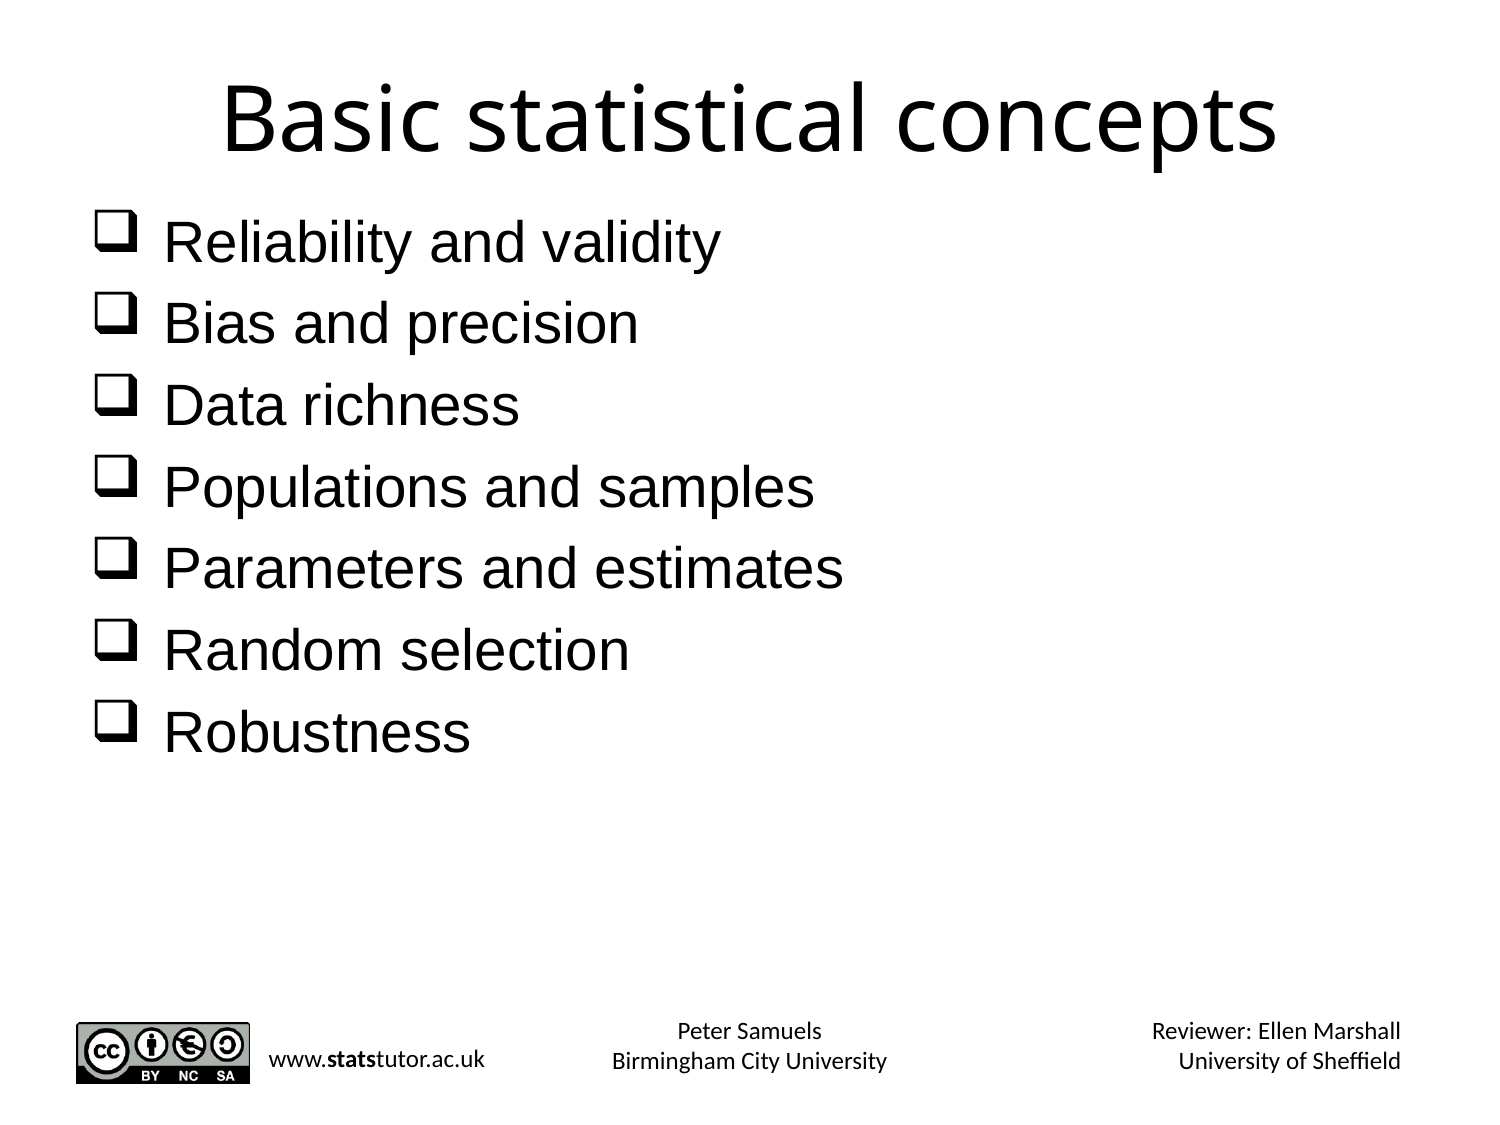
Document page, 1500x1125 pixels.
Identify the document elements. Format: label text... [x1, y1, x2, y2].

title Basic statistical concepts [75, 45, 1425, 185]
picture [76, 1022, 251, 1084]
text_box Peter Samuels Birmingham City University [549, 1007, 951, 1083]
text_box Reviewer: Ellen Marshall University of Sheffield [1038, 1007, 1417, 1083]
list Reliability and validity Bias and precision Data richness Populations and samples Parameters and estimates Random selection Robustness [75, 196, 1425, 941]
text_box www.statstutor.ac.uk [254, 1035, 538, 1080]
